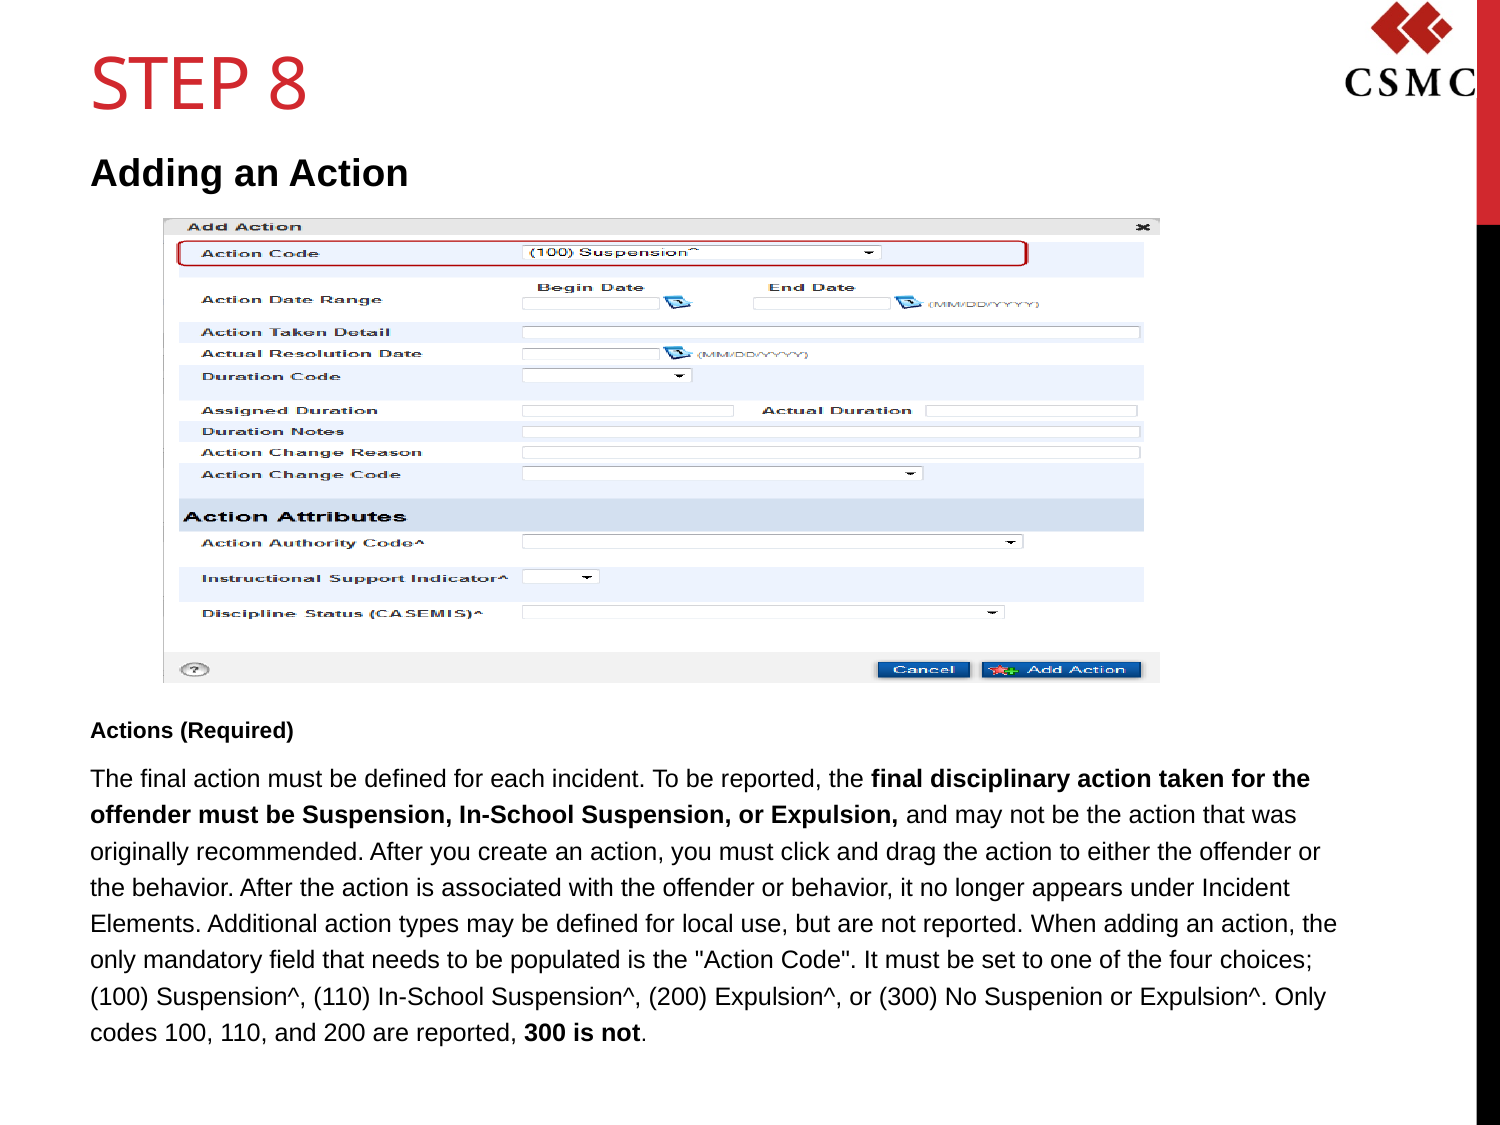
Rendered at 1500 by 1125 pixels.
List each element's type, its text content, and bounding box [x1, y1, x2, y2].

picture [1343, 0, 1477, 98]
title Step 8 [75, 28, 1306, 140]
picture [163, 218, 1161, 684]
list Adding an Action Actions (Required) The final action must be defined for each incident. To be reported, the final disciplinary action taken for the offender must be Suspension, In-School Suspension, or Expulsion, and may not be the action that was originally recommended. After you create an action, you must click and drag the action to either the offender or the behavior. After the action is associated with the offender or behavior, it no longer appears under Incident Elements. Additional action types may be defined for local use, but are not reported. When adding an action, the only mandatory field that needs to be populated is the "Action Code". It must be set to one of the four choices; (100) Suspension^, (110) In-School Suspension^, (200) Expulsion^, or (300) No Suspenion or Expulsion^. Only codes 100, 110, and 200 are reported, 300 is not. [75, 140, 1370, 1060]
